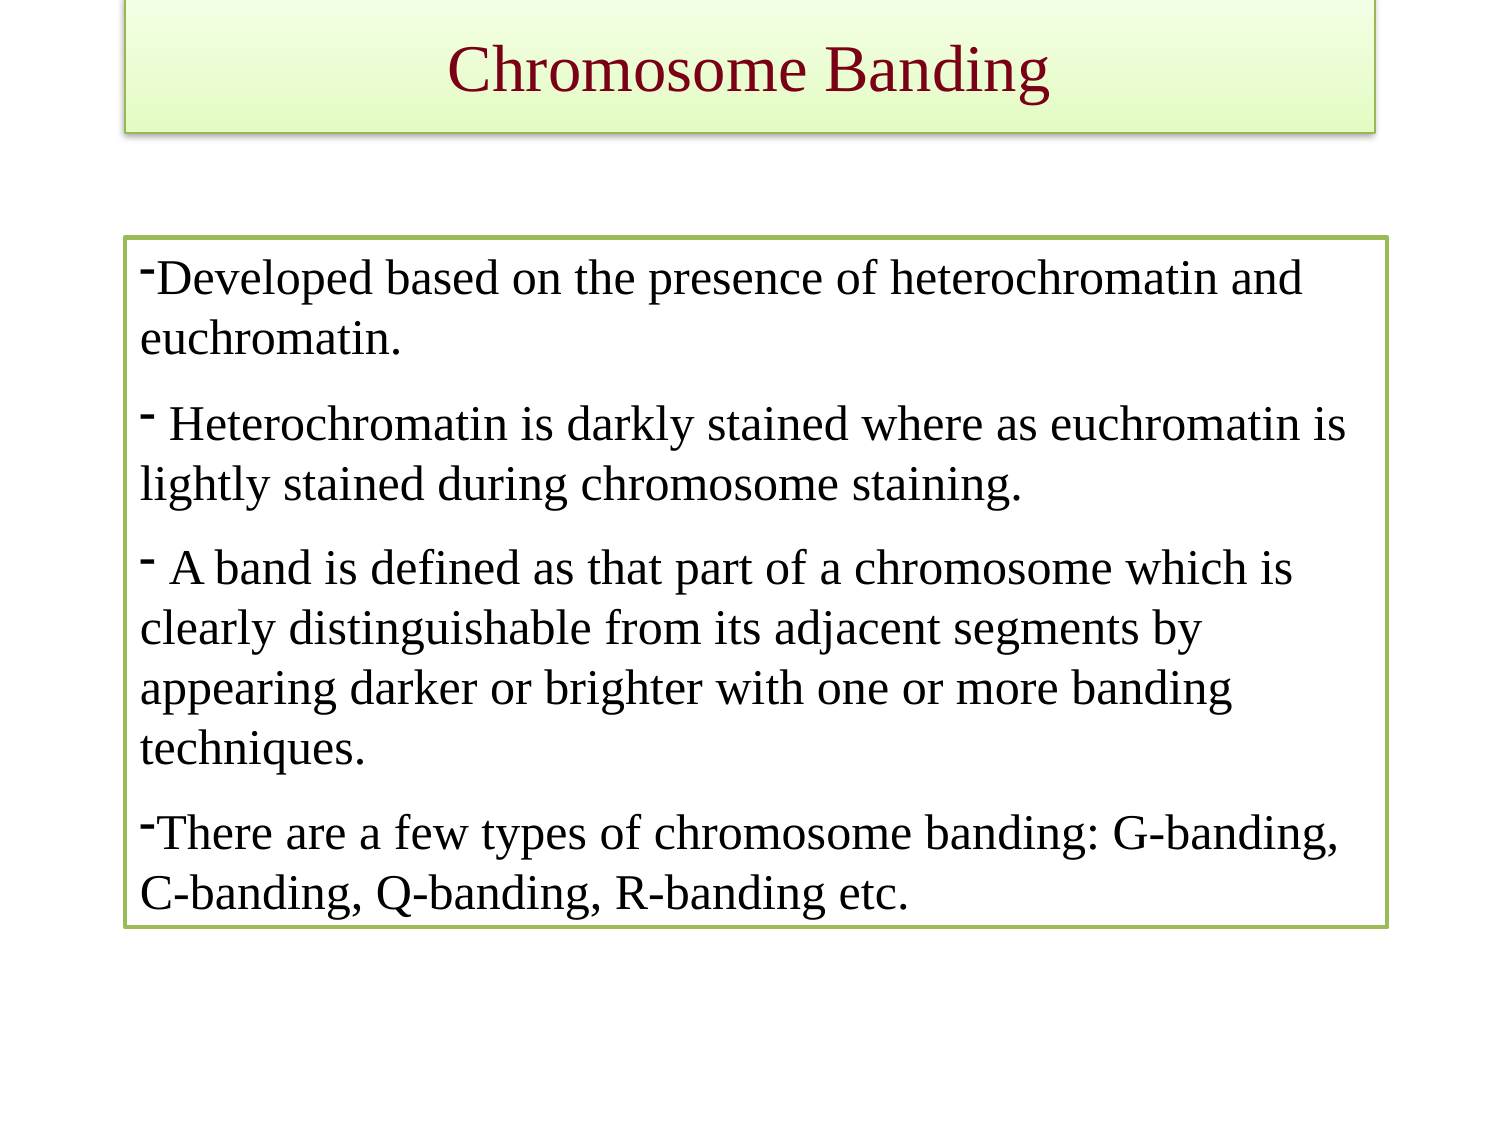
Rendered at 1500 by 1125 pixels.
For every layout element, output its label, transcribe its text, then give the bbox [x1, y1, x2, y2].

title Chromosome Banding [124, 0, 1376, 134]
text_box Developed based on the presence of heterochromatin and euchromatin. Heterochromatin is darkly stained where as euchromatin is lightly stained during chromosome staining. A band is defined as that part of a chromosome which is clearly distinguishable from its adjacent segments by appearing darker or brighter with one or more banding techniques. There are a few types of chromosome banding: G-banding, C-banding, Q-banding, R-banding etc. [123, 235, 1389, 929]
